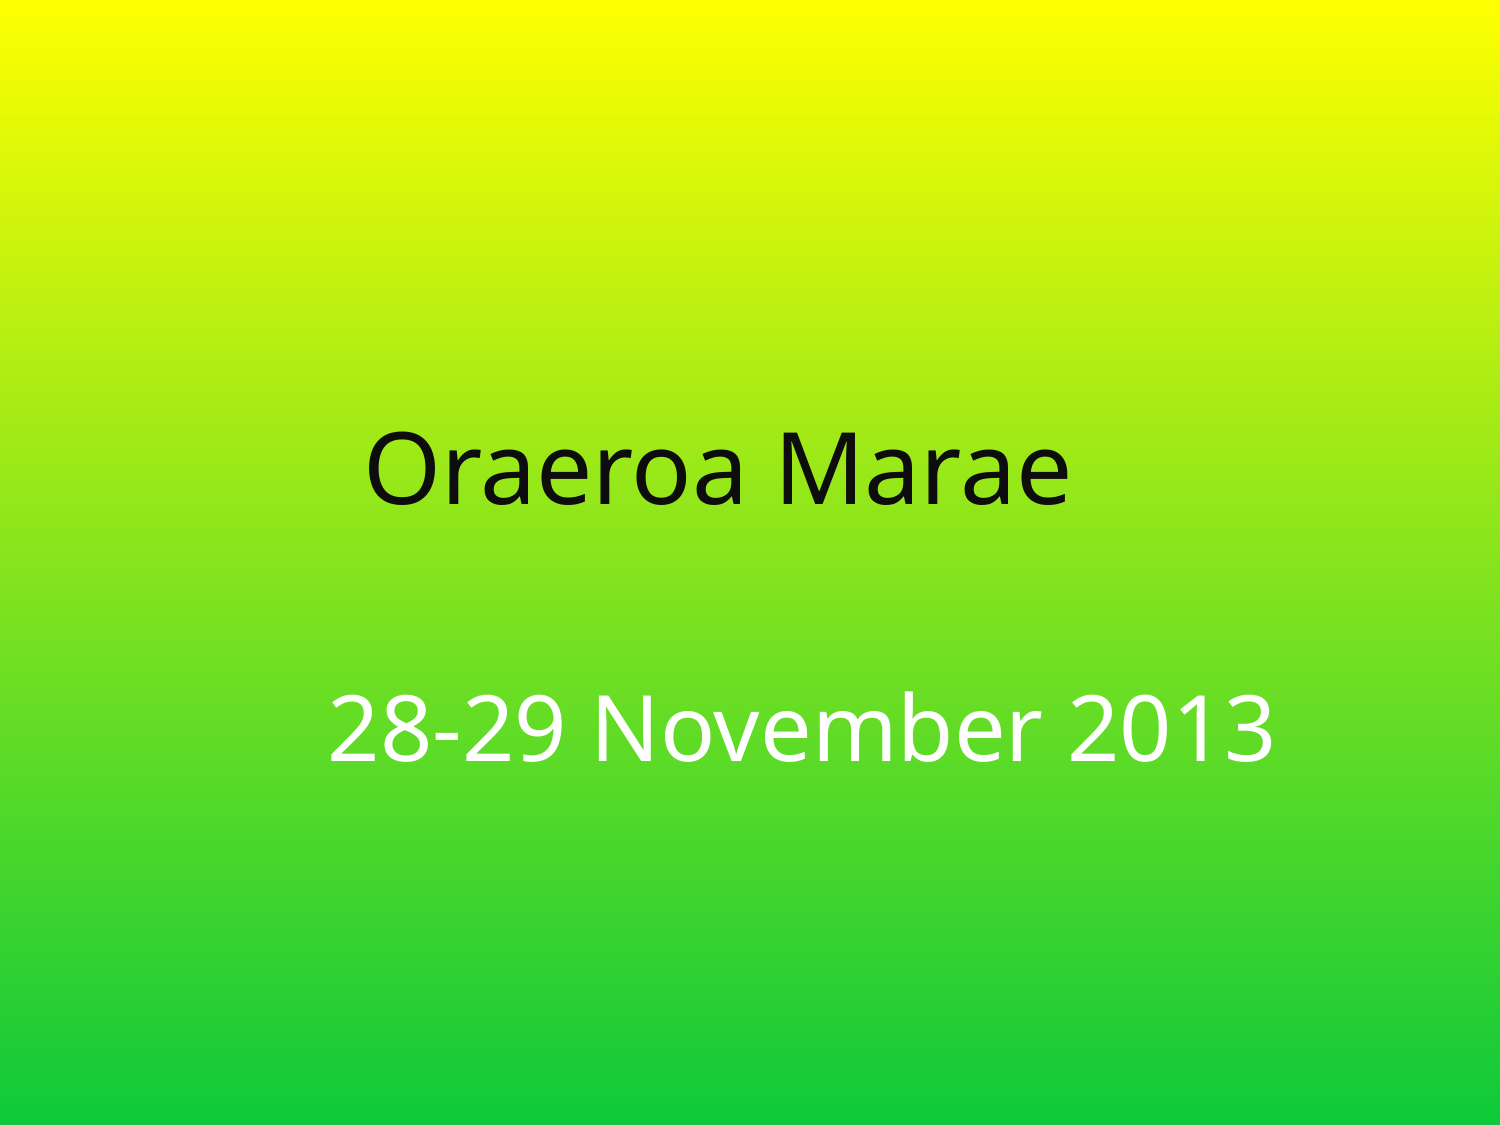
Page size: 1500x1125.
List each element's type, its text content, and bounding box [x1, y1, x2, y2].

text_box 28-29 November 2013 [312, 662, 1306, 787]
title Oraeroa Marae [69, 224, 1420, 525]
